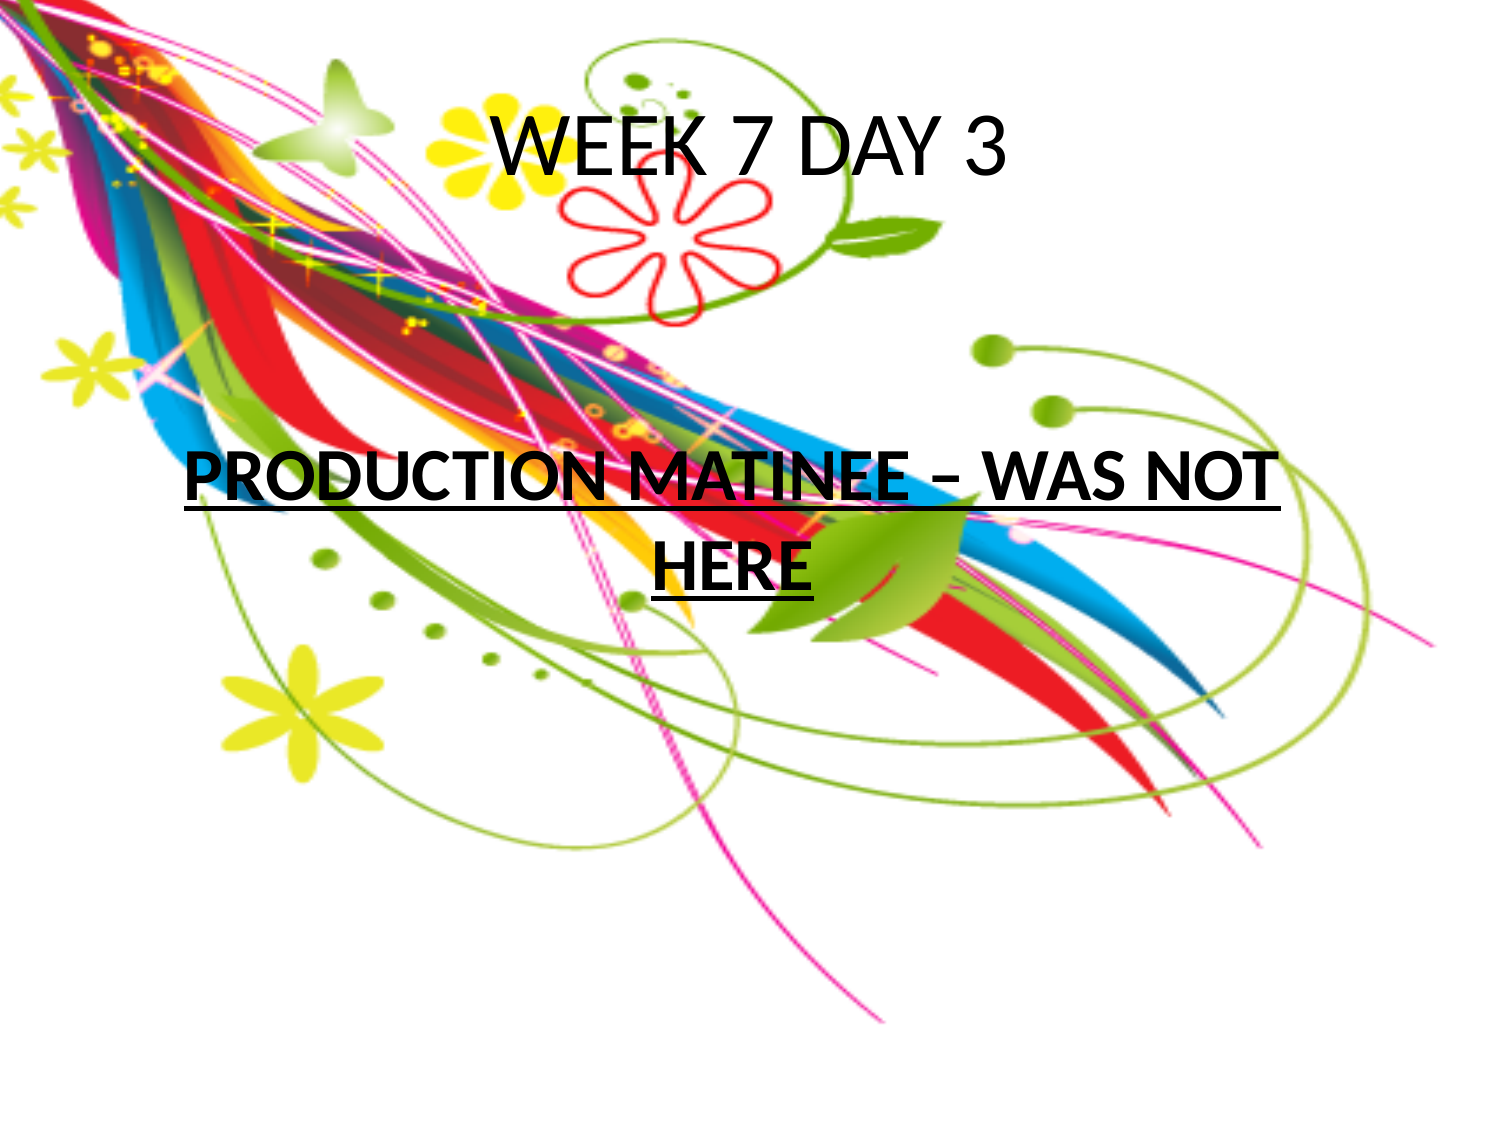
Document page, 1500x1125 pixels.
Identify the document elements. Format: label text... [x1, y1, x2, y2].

picture [0, 0, 1500, 1125]
text_box PRODUCTION MATINEE – WAS NOT HERE [82, 418, 1383, 614]
title WEEK 7 DAY 3 [75, 45, 1425, 233]
